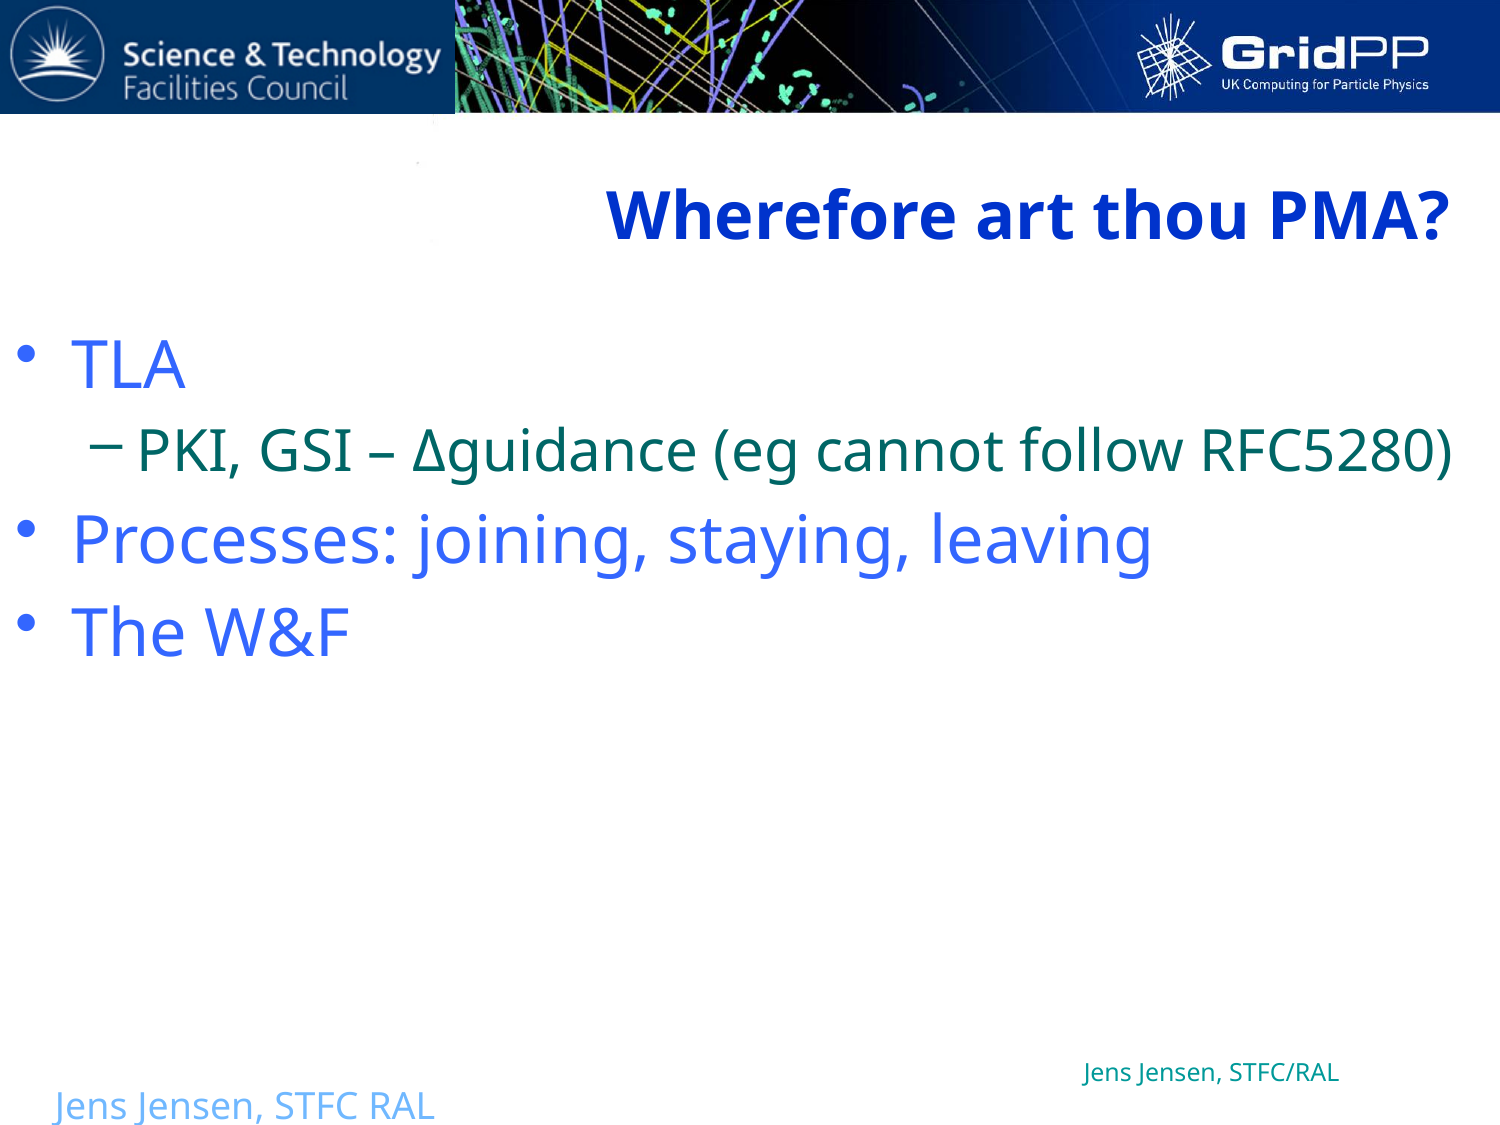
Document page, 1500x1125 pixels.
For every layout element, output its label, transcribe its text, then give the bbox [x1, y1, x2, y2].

list TLA PKI, GSI – Δguidance (eg cannot follow RFC5280) Processes: joining, staying, leaving The W&F [0, 314, 1500, 1036]
picture [0, 0, 1500, 314]
picture [0, 1036, 1500, 1125]
title Wherefore art thou PMA? [584, 125, 1473, 301]
